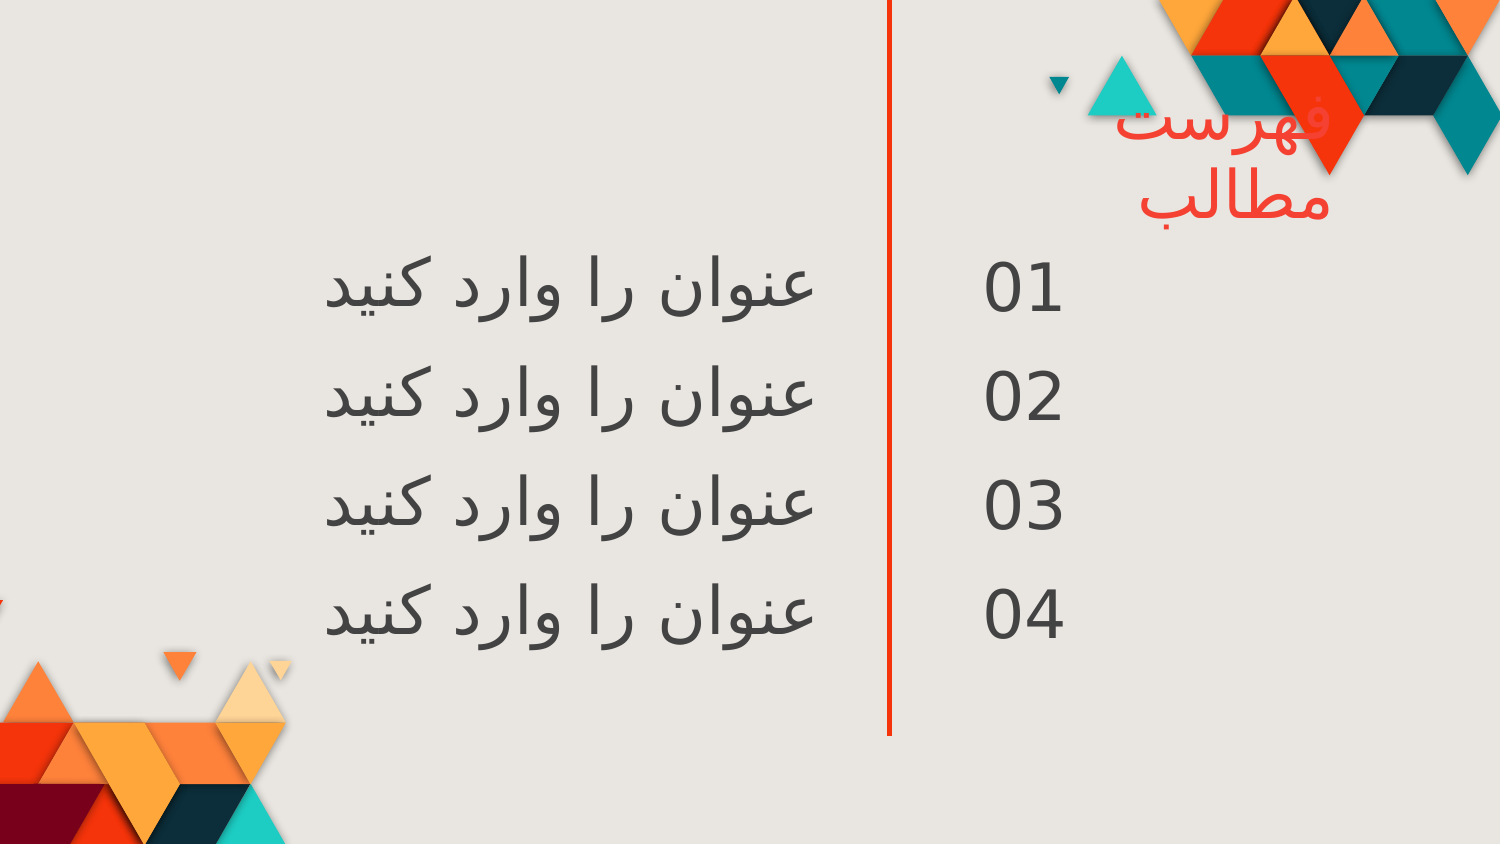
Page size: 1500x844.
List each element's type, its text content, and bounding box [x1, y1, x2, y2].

title عنوان را وارد کنید [264, 567, 836, 663]
title عنوان را وارد کنید [264, 458, 836, 554]
title 02 [940, 346, 1109, 442]
title 01 [940, 237, 1109, 332]
title 04 [940, 564, 1109, 660]
title 03 [940, 455, 1109, 551]
title فهرست مطالب [900, 152, 1350, 248]
title عنوان را وارد کنید [264, 240, 836, 336]
title عنوان را وارد کنید [264, 349, 836, 445]
